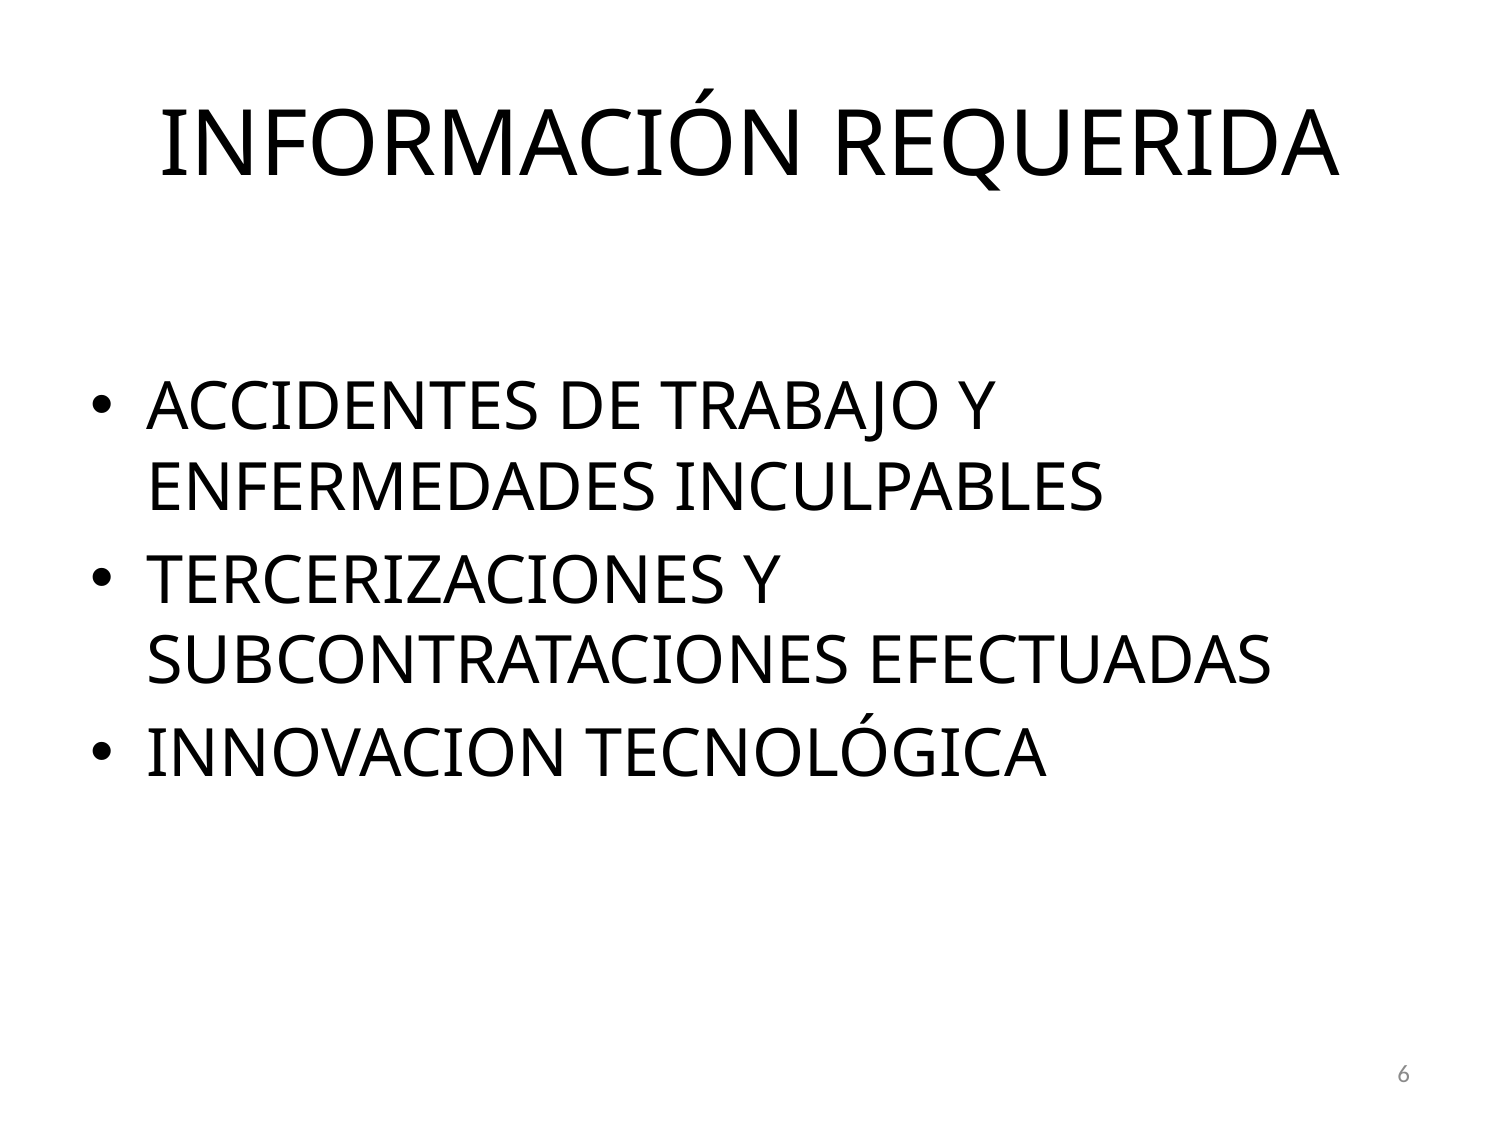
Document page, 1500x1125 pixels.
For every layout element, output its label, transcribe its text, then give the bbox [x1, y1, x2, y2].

title INFORMACIÓN REQUERIDA [75, 45, 1425, 233]
slide_number 6 [1074, 1042, 1425, 1103]
list ACCIDENTES DE TRABAJO Y ENFERMEDADES INCULPABLES TERCERIZACIONES Y SUBCONTRATACIONES EFECTUADAS INNOVACION TECNOLÓGICA [75, 262, 1425, 1005]
